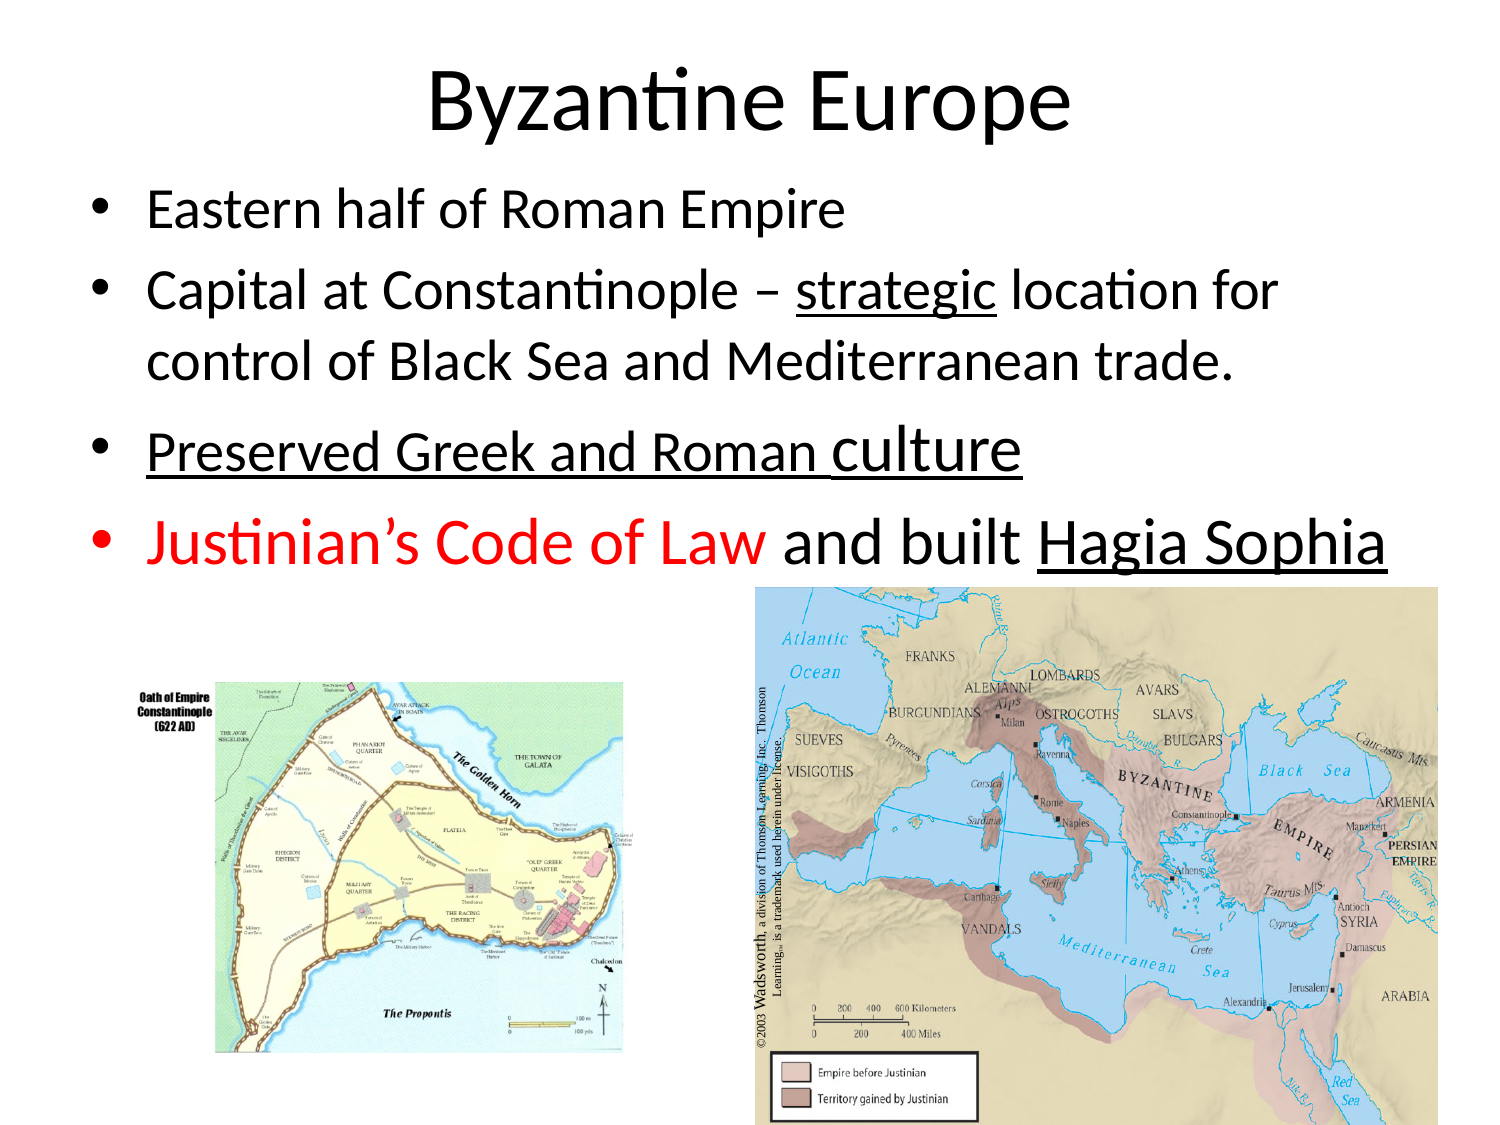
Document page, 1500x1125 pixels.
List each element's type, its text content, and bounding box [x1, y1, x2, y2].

picture [137, 681, 633, 1053]
title Byzantine Europe [75, 0, 1425, 162]
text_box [742, 587, 1438, 1125]
list Eastern half of Roman Empire Capital at Constantinople – strategic location for control of Black Sea and Mediterranean trade. Preserved Greek and Roman culture Justinian’s Code of Law and built Hagia Sophia [75, 162, 1425, 905]
